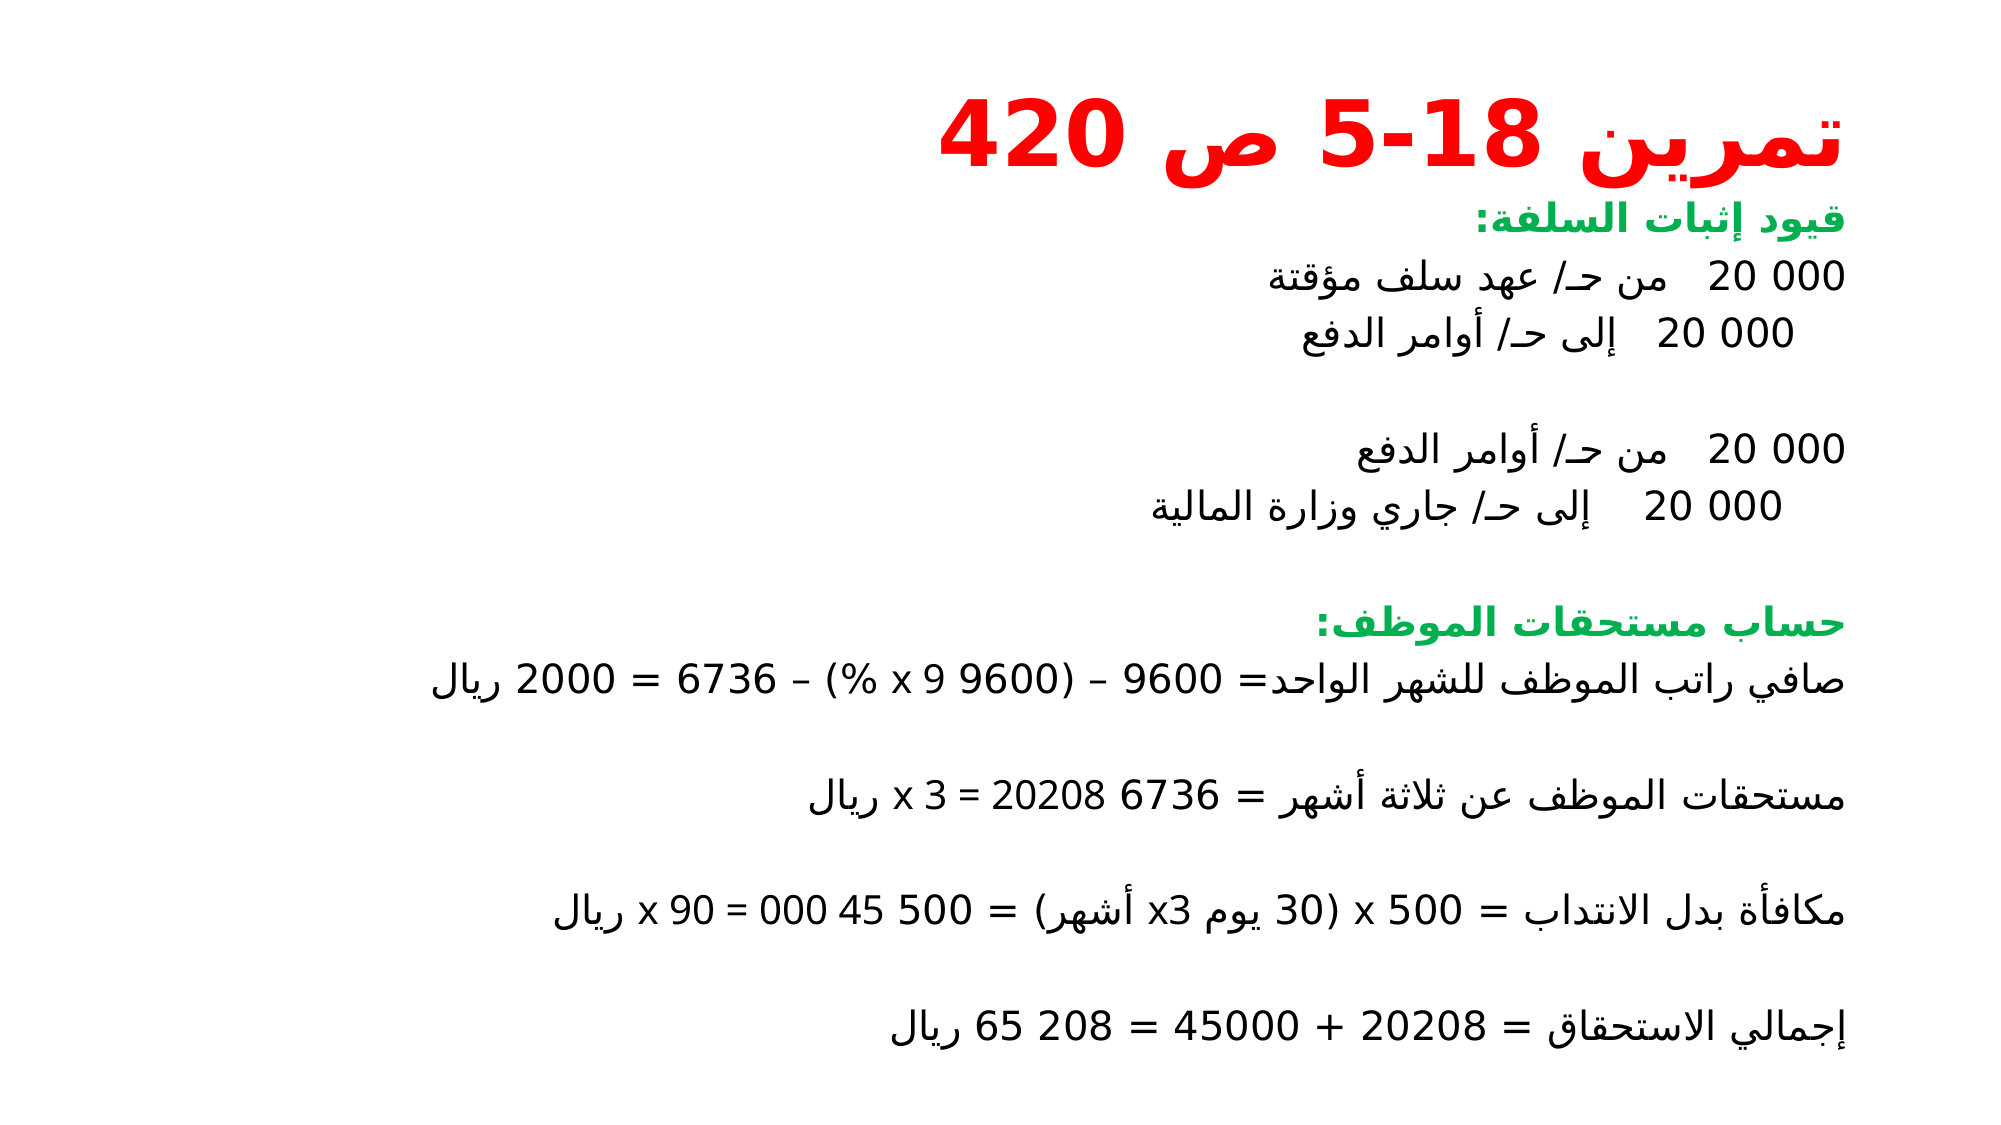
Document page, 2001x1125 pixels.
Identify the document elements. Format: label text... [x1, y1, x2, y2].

list قيود إثبات السلفة: 000 20 من حـ/ عهد سلف مؤقتة 000 20 إلى حـ/ أوامر الدفع 000 20 من حـ/ أوامر الدفع 000 20 إلى حـ/ جاري وزارة المالية حساب مستحقات الموظف: صافي راتب الموظف للشهر الواحد= 9600 – (9600 x 9 %) – 2000 = 6736 ريال مستحقات الموظف عن ثلاثة أشهر = 6736 x 3 = 20208 ريال مكافأة بدل الانتداب = 500 x (30 يوم x3 أشهر) = 500 x 90 = 000 45 ريال إجمالي الاستحقاق = 20208 + 45000 = 208 65 ريال [137, 190, 1863, 1064]
title تمرين 18-5 ص 420 [137, 59, 1863, 190]
